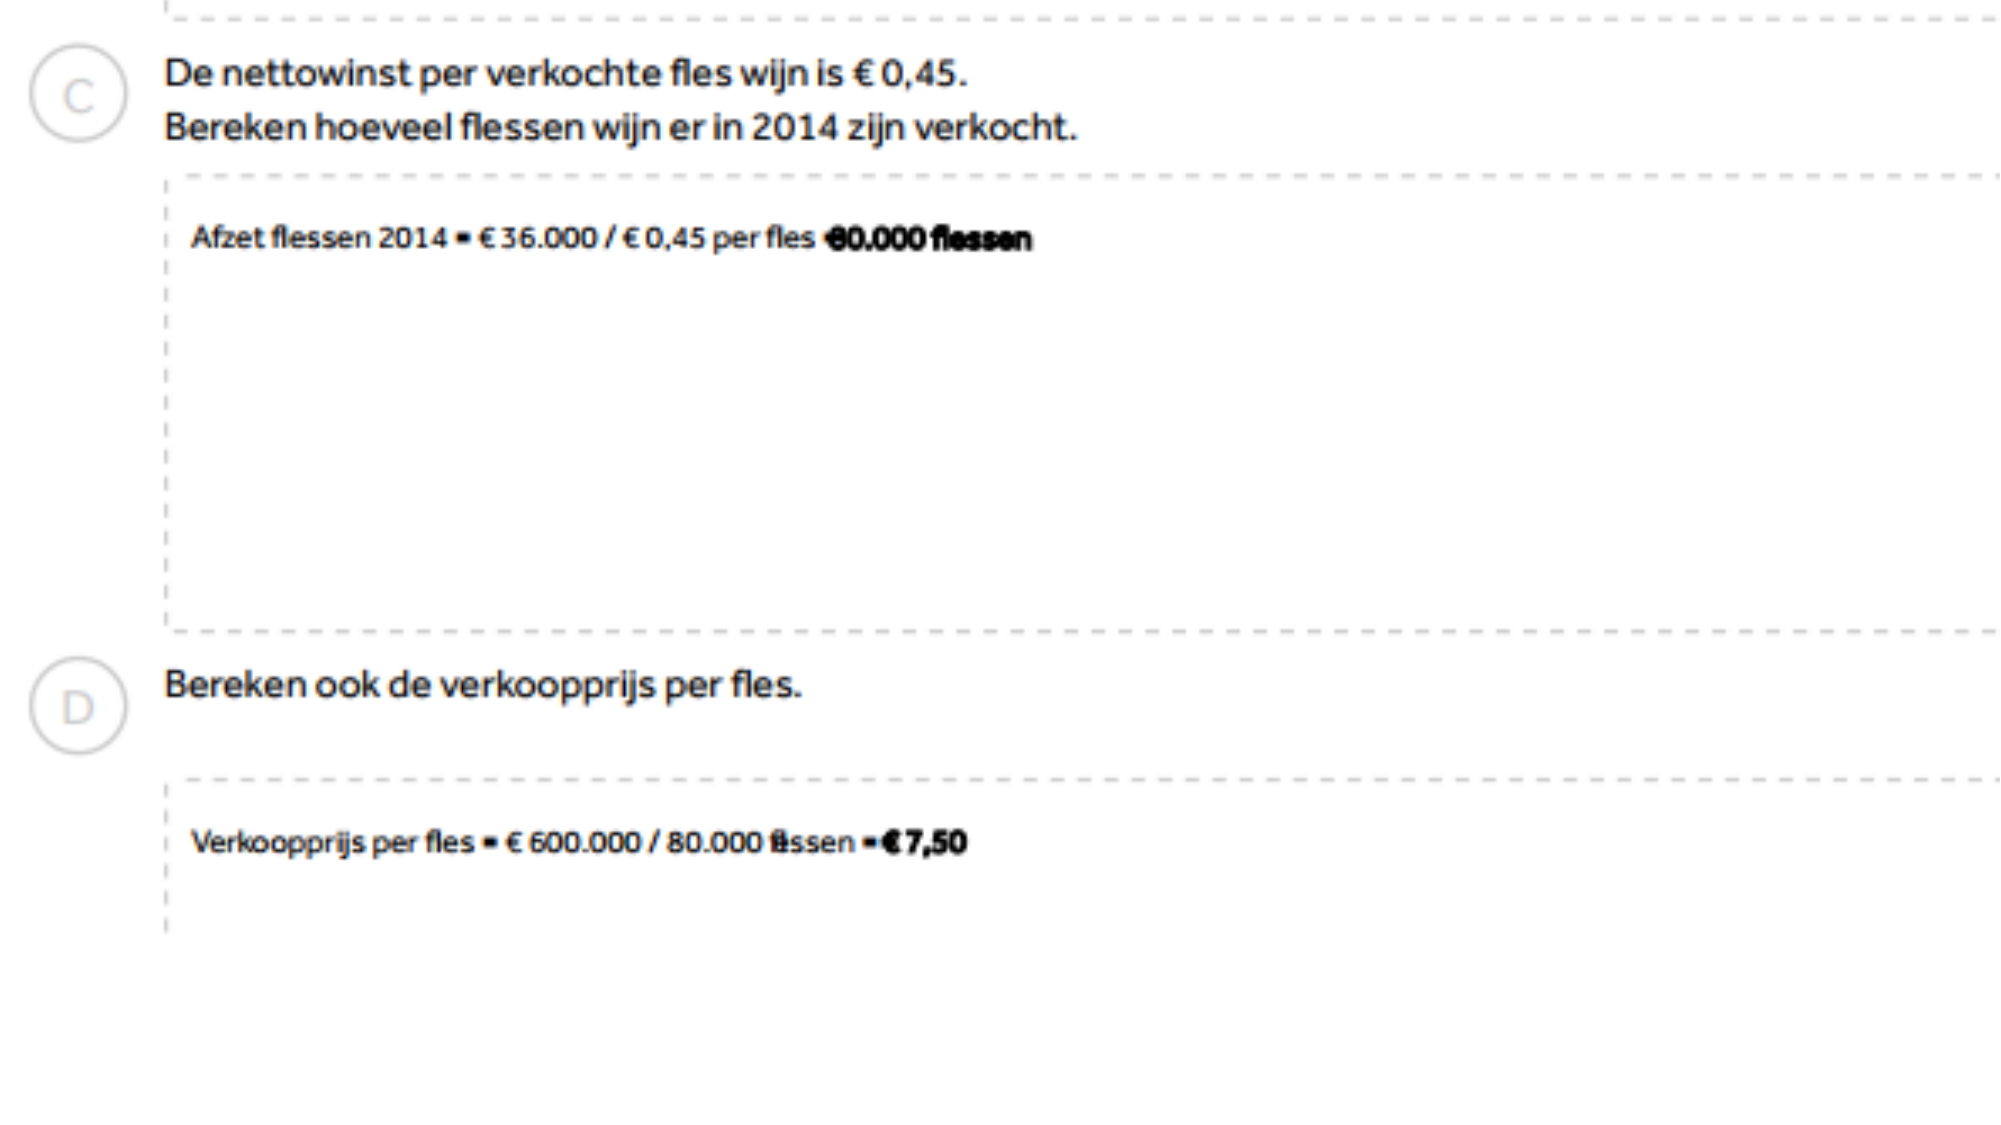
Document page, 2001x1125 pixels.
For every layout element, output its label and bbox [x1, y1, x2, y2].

picture [0, 0, 2000, 938]
